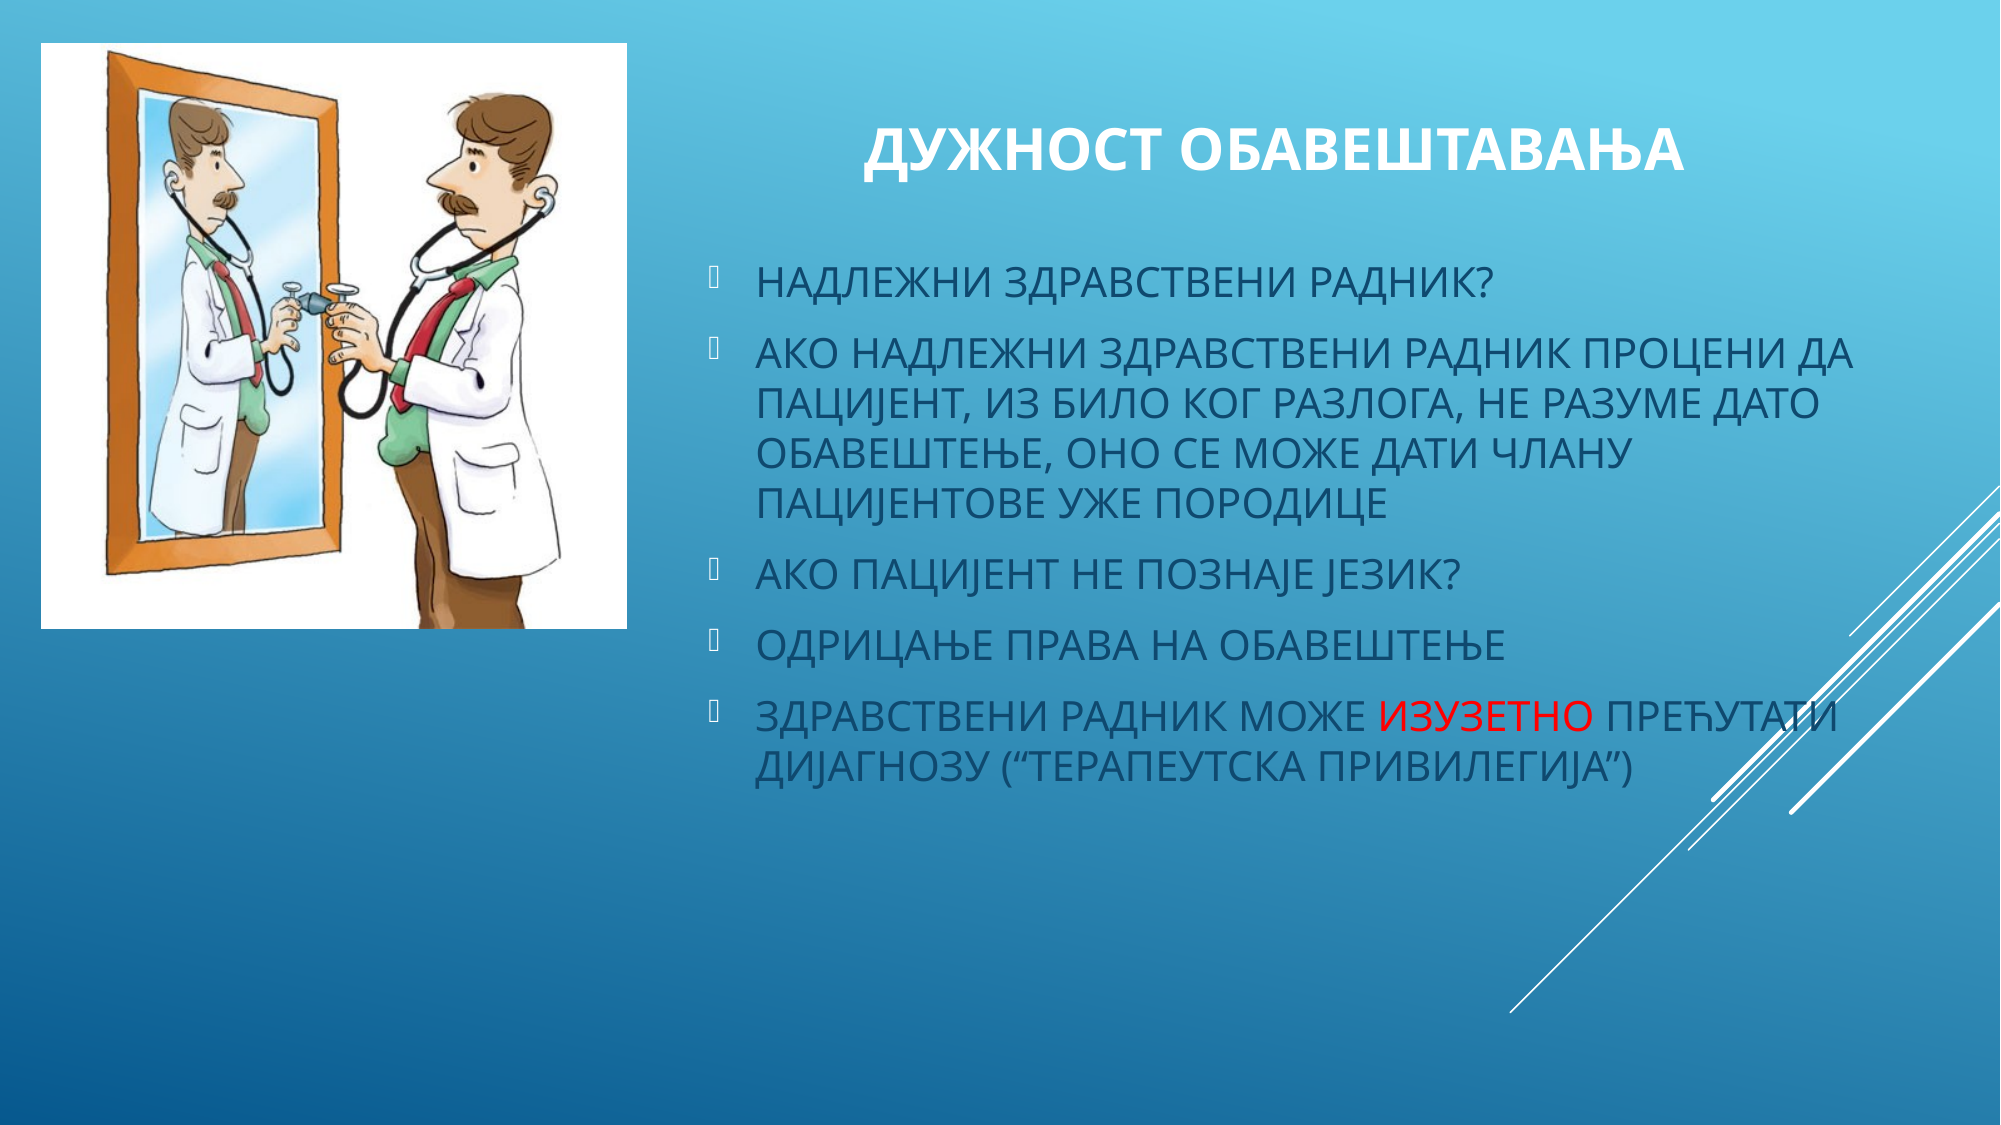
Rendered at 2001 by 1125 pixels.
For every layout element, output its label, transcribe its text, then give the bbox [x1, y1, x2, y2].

text_box НАДЛЕЖНИ ЗДРАВСТВЕНИ РАДНИК? АКО НАДЛЕЖНИ ЗДРАВСТВЕНИ РАДНИК ПРОЦЕНИ ДА ПАЦИЈЕНТ, ИЗ БИЛО КОГ РАЗЛОГА, НЕ РАЗУМЕ ДАТО ОБАВЕШТЕЊЕ, ОНО СЕ МОЖЕ ДАТИ ЧЛАНУ ПАЦИЈЕНТОВЕ УЖЕ ПОРОДИЦЕ АКО ПАЦИЈЕНТ НЕ ПОЗНАЈЕ ЈЕЗИК? ОДРИЦАЊЕ ПРАВА НА ОБАВЕШТЕЊЕ ЗДРАВСТВЕНИ РАДНИК МОЖЕ ИЗУЗЕТНО ПРЕЋУТАТИ ДИЈАГНОЗУ (“ТЕРАПЕУТСКА ПРИВИЛЕГИЈА”) [693, 36, 1942, 1080]
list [40, 42, 627, 629]
title ДУЖНОСТ ОБАВЕШТАВАЊА [627, 43, 1922, 190]
